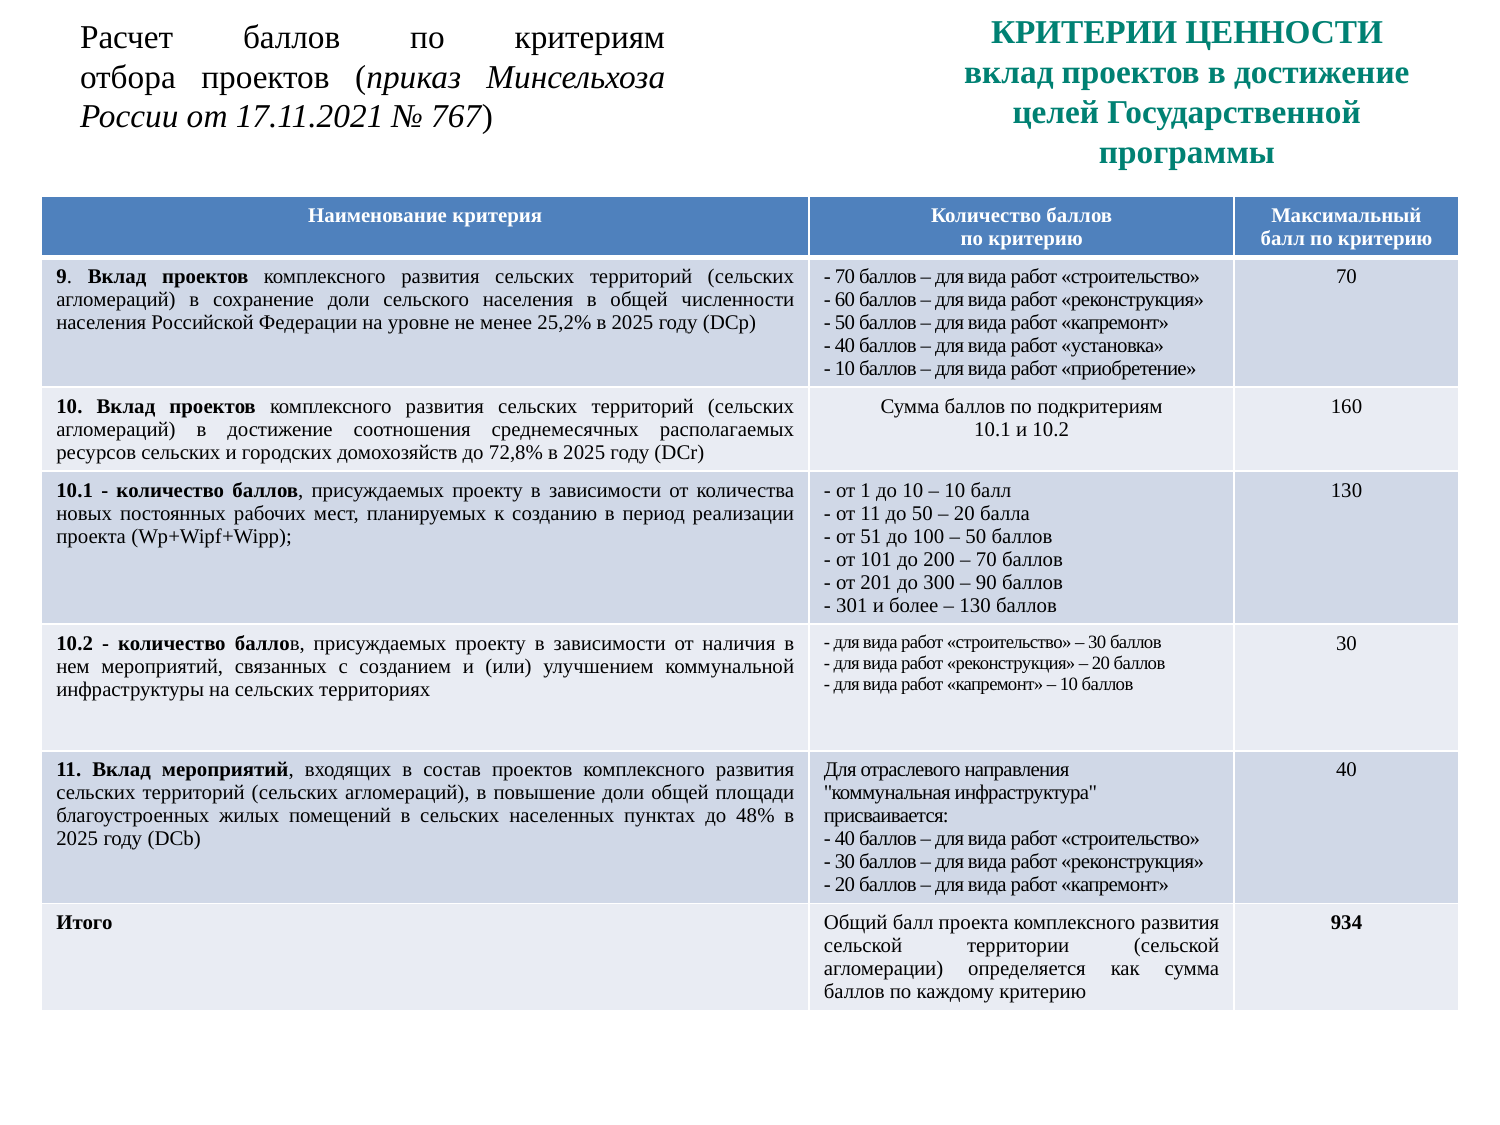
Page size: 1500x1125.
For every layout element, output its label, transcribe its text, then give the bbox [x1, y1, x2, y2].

table_cell 160 [1235, 388, 1458, 470]
title Расчет баллов по критериям отбора проектов (приказ Минсельхоза России от 17.11.2021 № 767) [64, 7, 681, 138]
table_header Максимальный балл по критерию [1235, 197, 1458, 255]
table_header Количество баллов по критерию [810, 197, 1233, 255]
table_cell Для отраслевого направления "коммунальная инфраструктура" присваивается: - 40 баллов – для вида работ «строительство» - 30 баллов – для вида работ «реконструкция» - 20 баллов – для вида работ «капремонт» [810, 752, 1233, 903]
table_cell 30 [1235, 625, 1458, 750]
table_cell - от 1 до 10 – 10 балл - от 11 до 50 – 20 балла - от 51 до 100 – 50 баллов - от 101 до 200 – 70 баллов - от 201 до 300 – 90 баллов - 301 и более – 130 баллов [810, 472, 1233, 623]
table_cell 10.1 - количество баллов, присуждаемых проекту в зависимости от количества новых постоянных рабочих мест, планируемых к созданию в период реализации проекта (Wp+Wipf+Wipp); [42, 472, 808, 623]
table_cell - для вида работ «строительство» – 30 баллов - для вида работ «реконструкция» – 20 баллов - для вида работ «капремонт» – 10 баллов [810, 625, 1233, 750]
table_cell 11. Вклад мероприятий, входящих в состав проектов комплексного развития сельских территорий (сельских агломераций), в повышение доли общей площади благоустроенных жилых помещений в сельских населенных пунктах до 48% в 2025 году (DCb) [42, 752, 808, 903]
table_cell - 70 баллов – для вида работ «строительство» - 60 баллов – для вида работ «реконструкция» - 50 баллов – для вида работ «капремонт» - 40 баллов – для вида работ «установка» - 10 баллов – для вида работ «приобретение» [810, 260, 1233, 386]
table_cell Общий балл проекта комплексного развития сельской территории (сельской агломерации) определяется как сумма баллов по каждому критерию [810, 904, 1233, 1010]
table_cell 40 [1235, 752, 1458, 903]
text_box КРИТЕРИИ ЦЕННОСТИ вклад проектов в достижение целей Государственной программы [927, 2, 1447, 173]
table_cell 70 [1235, 260, 1458, 386]
table_cell Итого [42, 904, 808, 1010]
table_cell Сумма баллов по подкритериям 10.1 и 10.2 [810, 388, 1233, 470]
table_header Наименование критерия [42, 197, 808, 255]
table_cell 130 [1235, 472, 1458, 623]
table_cell 934 [1235, 904, 1458, 1010]
table_cell 10. Вклад проектов комплексного развития сельских территорий (сельских агломераций) в достижение соотношения среднемесячных располагаемых ресурсов сельских и городских домохозяйств до 72,8% в 2025 году (DCr) [42, 388, 808, 470]
table_cell 10.2 - количество баллов, присуждаемых проекту в зависимости от наличия в нем мероприятий, связанных с созданием и (или) улучшением коммунальной инфраструктуры на сельских территориях [42, 625, 808, 750]
table_cell 9. Вклад проектов комплексного развития сельских территорий (сельских агломераций) в сохранение доли сельского населения в общей численности населения Российской Федерации на уровне не менее 25,2% в 2025 году (DCp) [42, 260, 808, 386]
